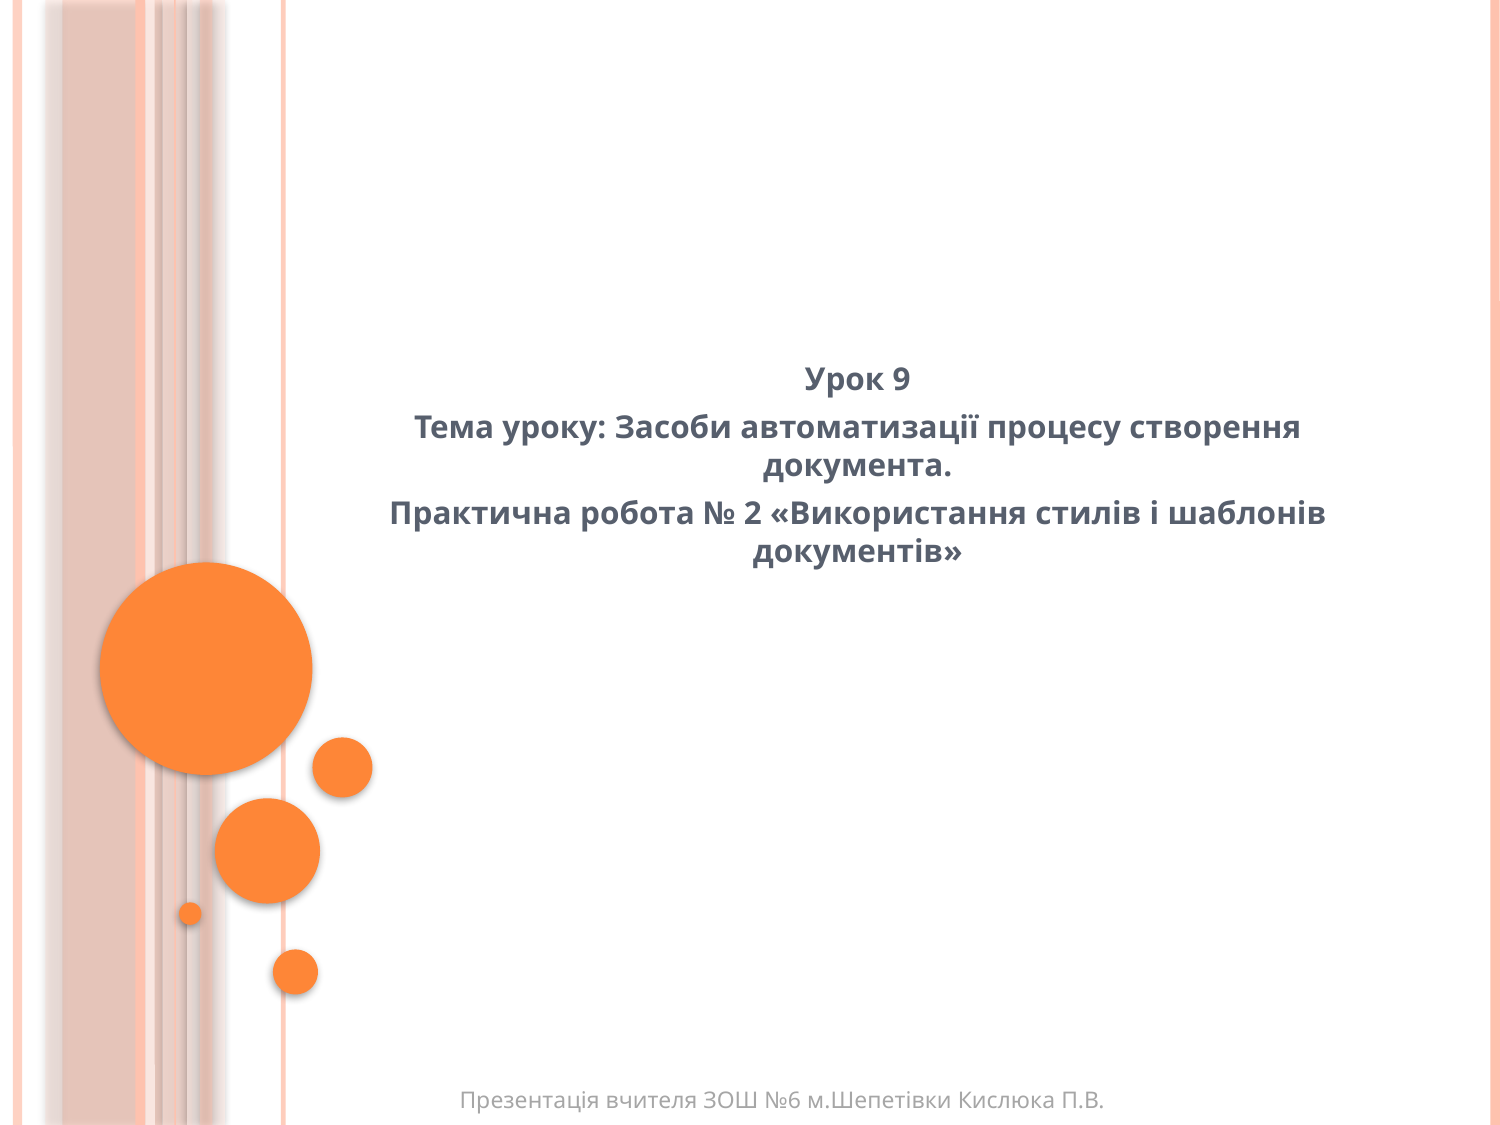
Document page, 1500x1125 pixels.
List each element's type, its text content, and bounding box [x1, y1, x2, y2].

text_box Презентація вчителя ЗОШ №6 м.Шепетівки Кислюка П.В. [339, 1078, 1225, 1125]
subtitle Урок 9 Тема уроку: Засоби автоматизації процесу створення документа. Практична робота № 2 «Використання стилів і шаблонів документів» [351, 351, 1364, 577]
